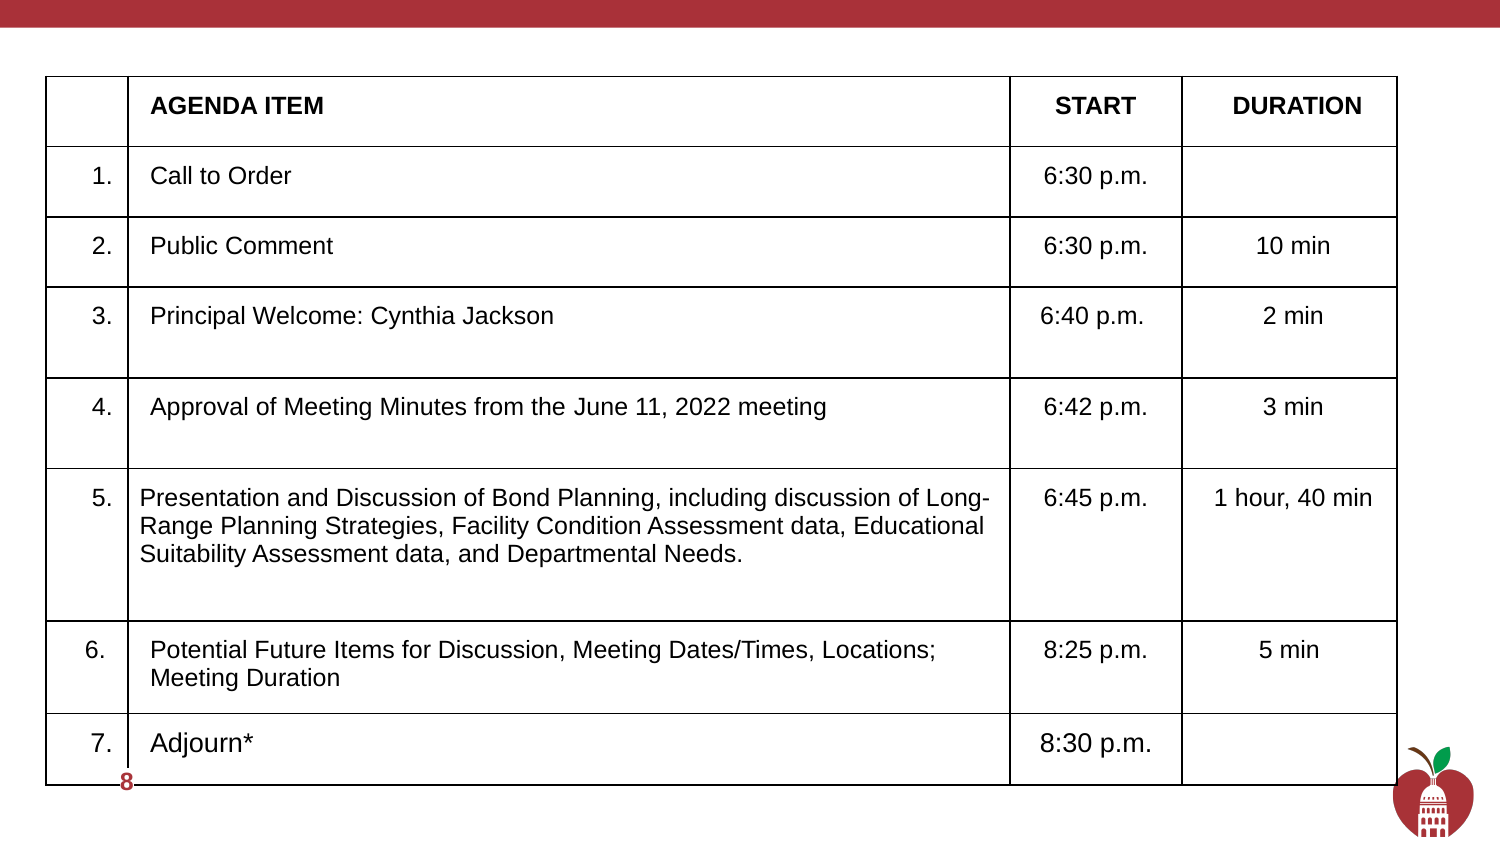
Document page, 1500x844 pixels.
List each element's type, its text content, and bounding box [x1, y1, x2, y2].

table_cell Adjourn* [129, 714, 1009, 784]
table_cell 1. [47, 147, 127, 216]
table_cell 5. [47, 469, 127, 620]
table_cell [1183, 714, 1396, 784]
table_cell Principal Welcome: Cynthia Jackson [129, 288, 1009, 377]
table_cell 6:30 p.m. [1011, 147, 1181, 216]
table_cell 6:42 p.m. [1011, 379, 1181, 468]
table_cell Call to Order [129, 147, 1009, 216]
table_cell 1 hour, 40 min [1183, 469, 1396, 620]
table_cell 2. [47, 218, 127, 286]
table_cell 6:40 p.m. [1011, 288, 1181, 377]
table_cell 4. [47, 379, 127, 468]
slide_number ‹#› [58, 749, 149, 814]
table_cell 5 min [1183, 622, 1396, 713]
table_cell 8:25 p.m. [1011, 622, 1181, 713]
table_cell Potential Future Items for Discussion, Meeting Dates/Times, Locations; Meeting Duration [129, 622, 1009, 713]
table_cell 6. [47, 622, 127, 713]
table_header AGENDA ITEM [129, 77, 1009, 146]
table_cell 6:30 p.m. [1011, 218, 1181, 286]
table_cell 3. [47, 288, 127, 377]
table_cell Public Comment [129, 218, 1009, 286]
table_cell 2 min [1183, 288, 1396, 377]
picture [1385, 744, 1481, 839]
table_cell 8:30 p.m. [1011, 714, 1181, 784]
text_box [0, 0, 1500, 28]
table_cell 3 min [1183, 379, 1396, 468]
table_cell 7. [47, 714, 127, 784]
table_cell 6:45 p.m. [1011, 469, 1181, 620]
table_header START [1011, 77, 1181, 146]
table_cell 10 min [1183, 218, 1396, 286]
table_header [47, 77, 127, 146]
table_cell Approval of Meeting Minutes from the June 11, 2022 meeting [129, 379, 1009, 468]
table_header DURATION [1183, 77, 1396, 146]
table_cell Presentation and Discussion of Bond Planning, including discussion of Long-Range Planning Strategies, Facility Condition Assessment data, Educational Suitability Assessment data, and Departmental Needs. [129, 469, 1009, 620]
table_cell [1183, 147, 1396, 216]
